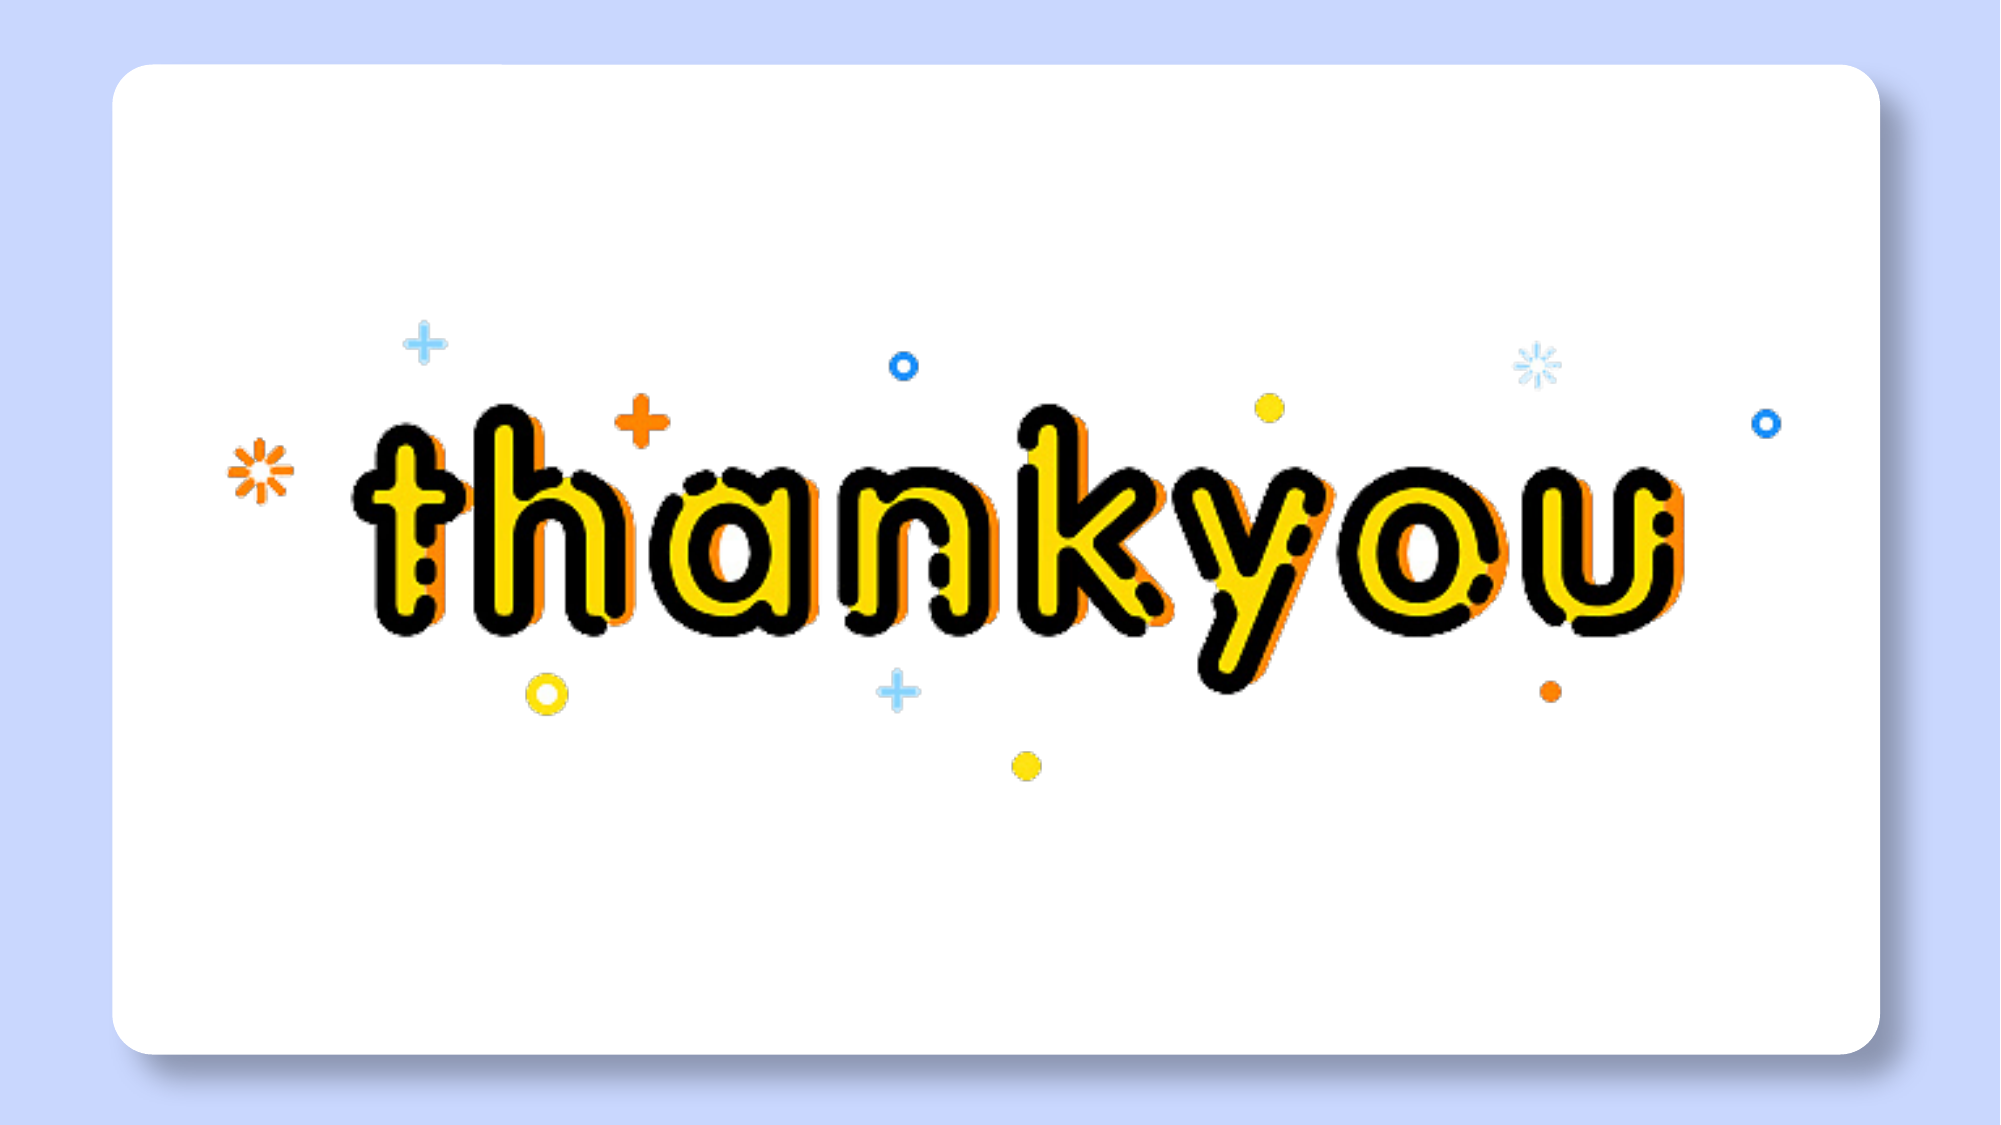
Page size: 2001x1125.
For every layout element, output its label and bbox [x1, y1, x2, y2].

text_box [111, 63, 1882, 269]
text_box [111, 907, 1882, 1056]
picture [12, 269, 1988, 907]
